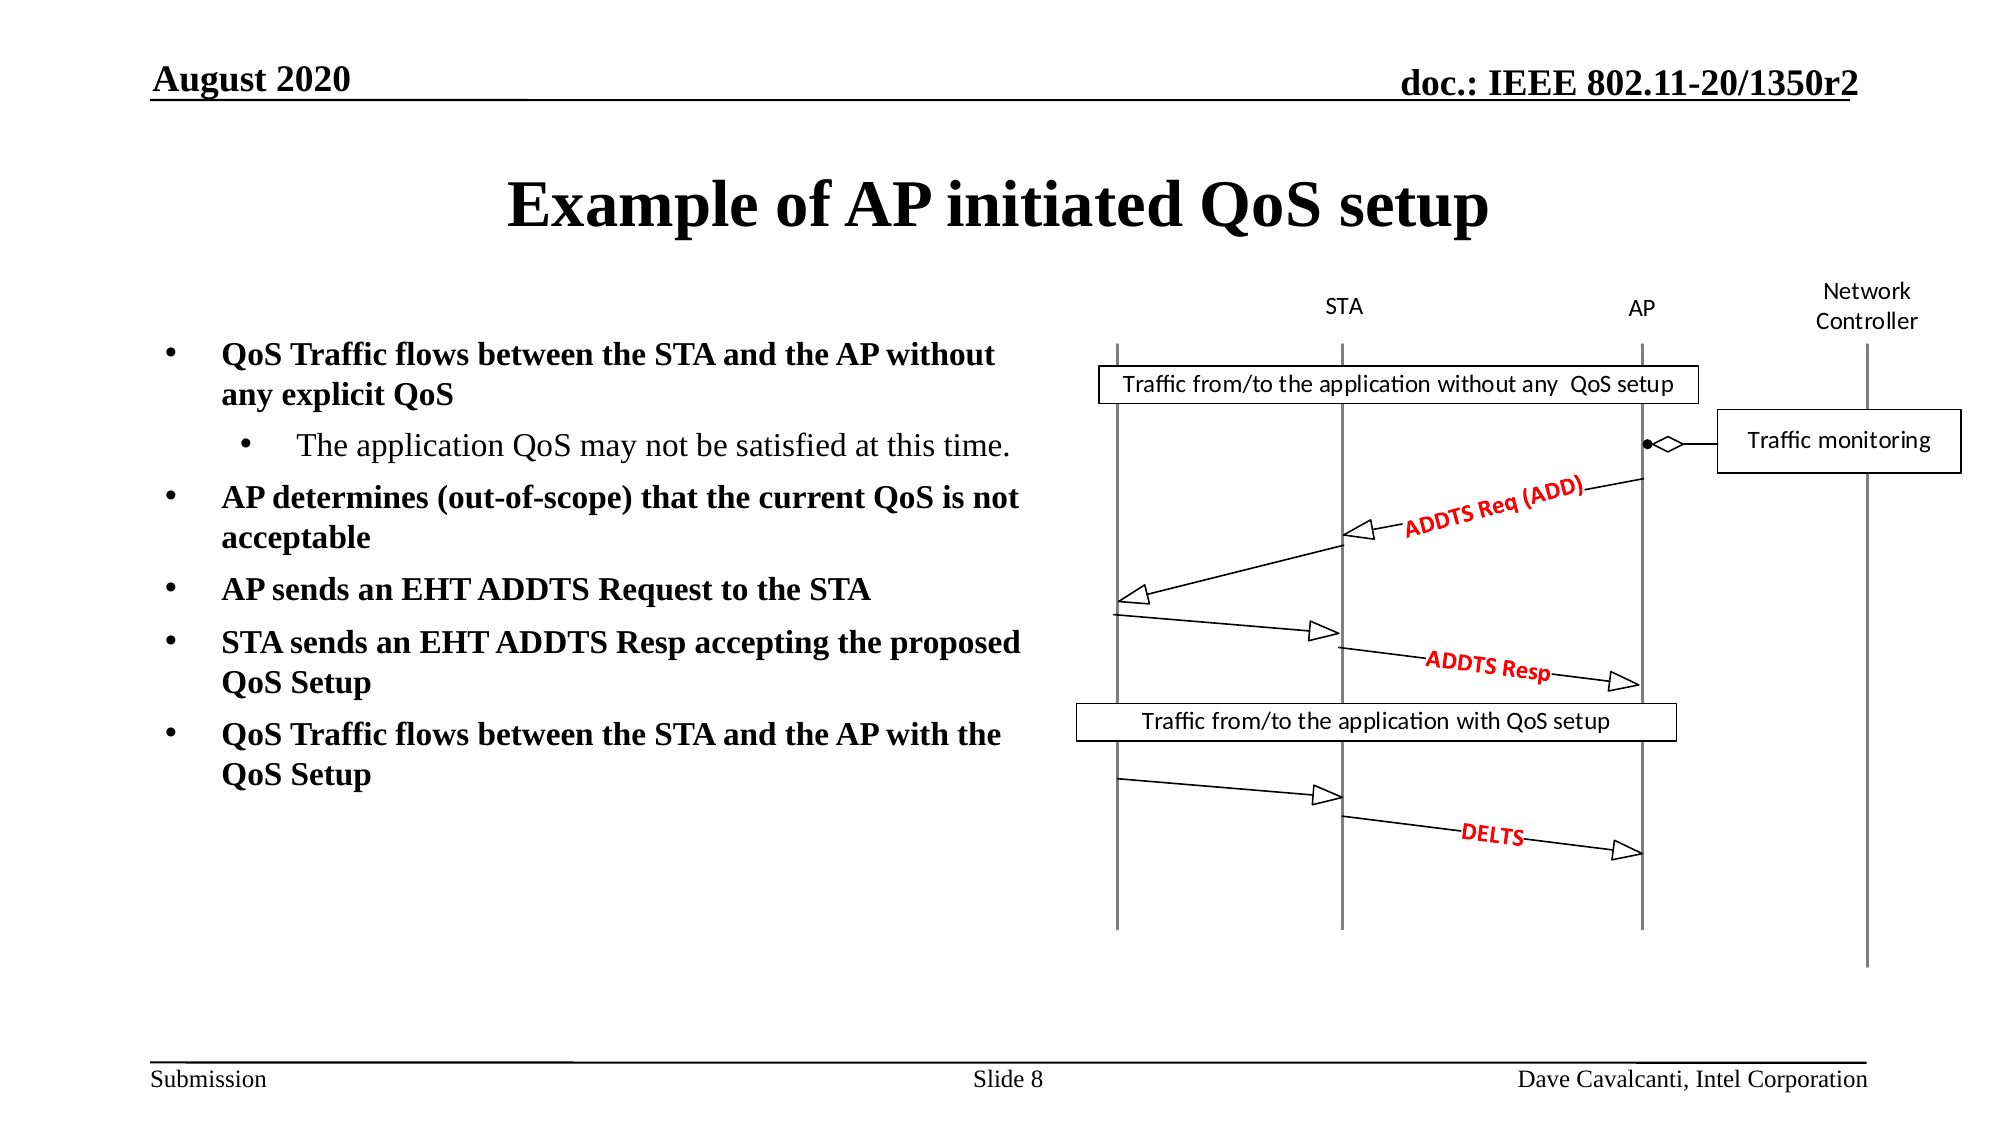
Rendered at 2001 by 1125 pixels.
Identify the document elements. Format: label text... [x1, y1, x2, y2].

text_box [1072, 274, 1968, 968]
slide_number Slide 8 [950, 1061, 1067, 1123]
footer Dave Cavalcanti, Intel Corporation [1171, 1061, 1869, 1093]
list QoS Traffic flows between the STA and the AP without any explicit QoS The application QoS may not be satisfied at this time. AP determines (out-of-scope) that the current QoS is not acceptable AP sends an EHT ADDTS Request to the STA STA sends an EHT ADDTS Resp accepting the proposed QoS Setup QoS Traffic flows between the STA and the AP with the QoS Setup [149, 324, 1038, 1000]
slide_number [152, 54, 563, 100]
title Example of AP initiated QoS setup [149, 112, 1850, 288]
